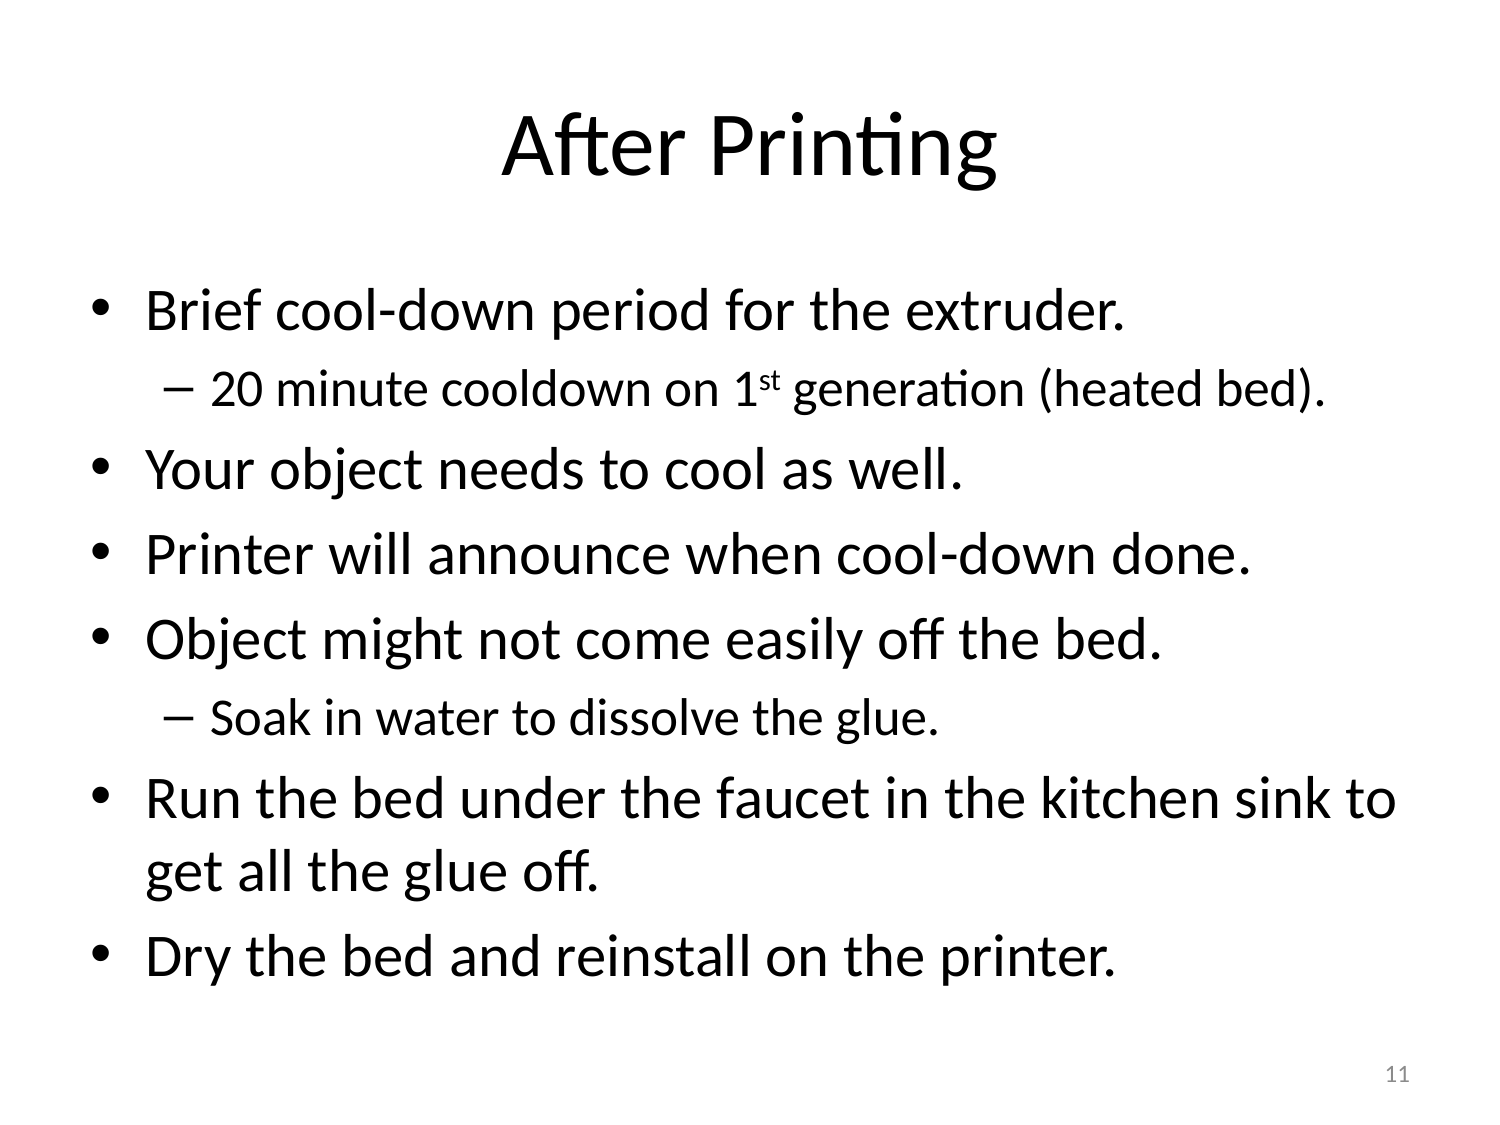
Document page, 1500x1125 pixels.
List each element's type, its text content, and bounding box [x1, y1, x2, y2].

list Brief cool-down period for the extruder. 20 minute cooldown on 1st generation (heated bed). Your object needs to cool as well. Printer will announce when cool-down done. Object might not come easily off the bed. Soak in water to dissolve the glue. Run the bed under the faucet in the kitchen sink to get all the glue off. Dry the bed and reinstall on the printer. [75, 262, 1425, 1005]
slide_number 11 [1074, 1042, 1425, 1103]
title After Printing [75, 45, 1425, 233]
